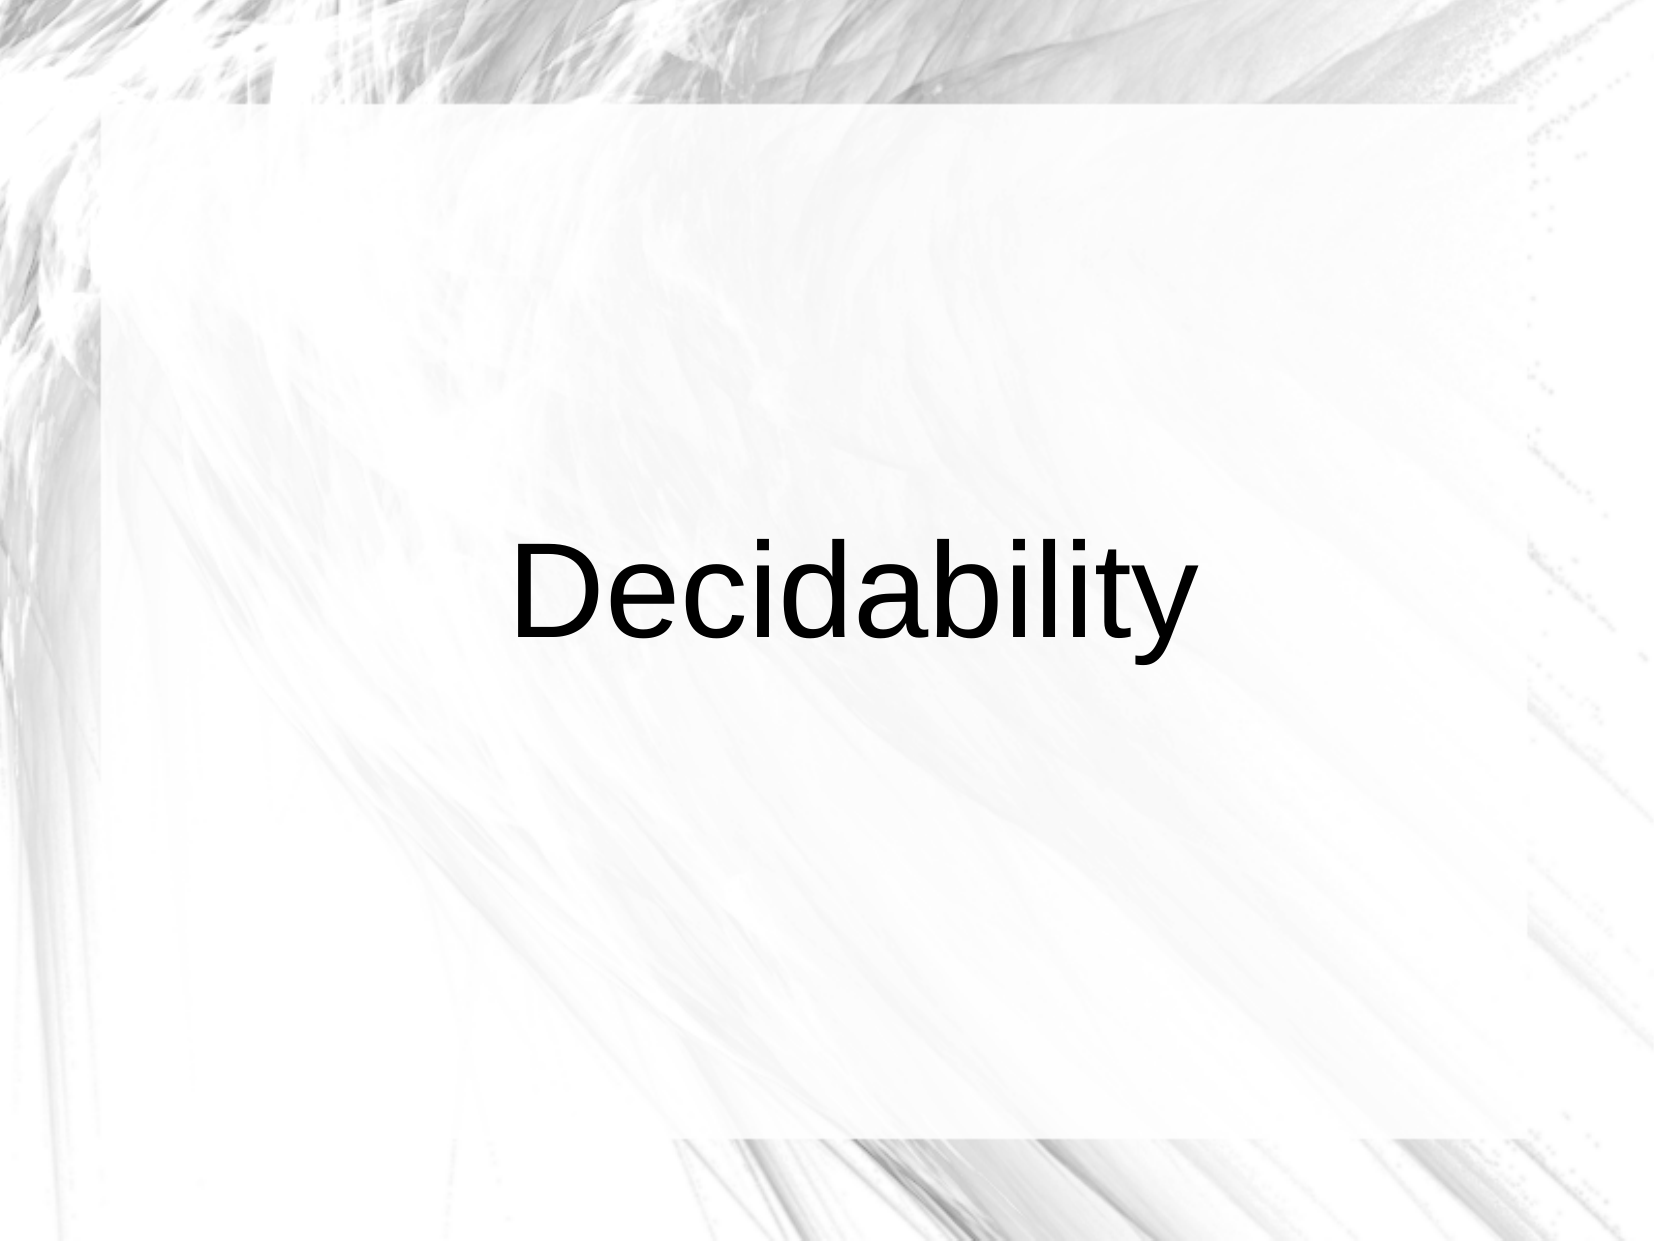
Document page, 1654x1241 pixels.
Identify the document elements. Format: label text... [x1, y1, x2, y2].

list Decidability [118, 319, 1571, 1109]
picture [0, 0, 1654, 1241]
